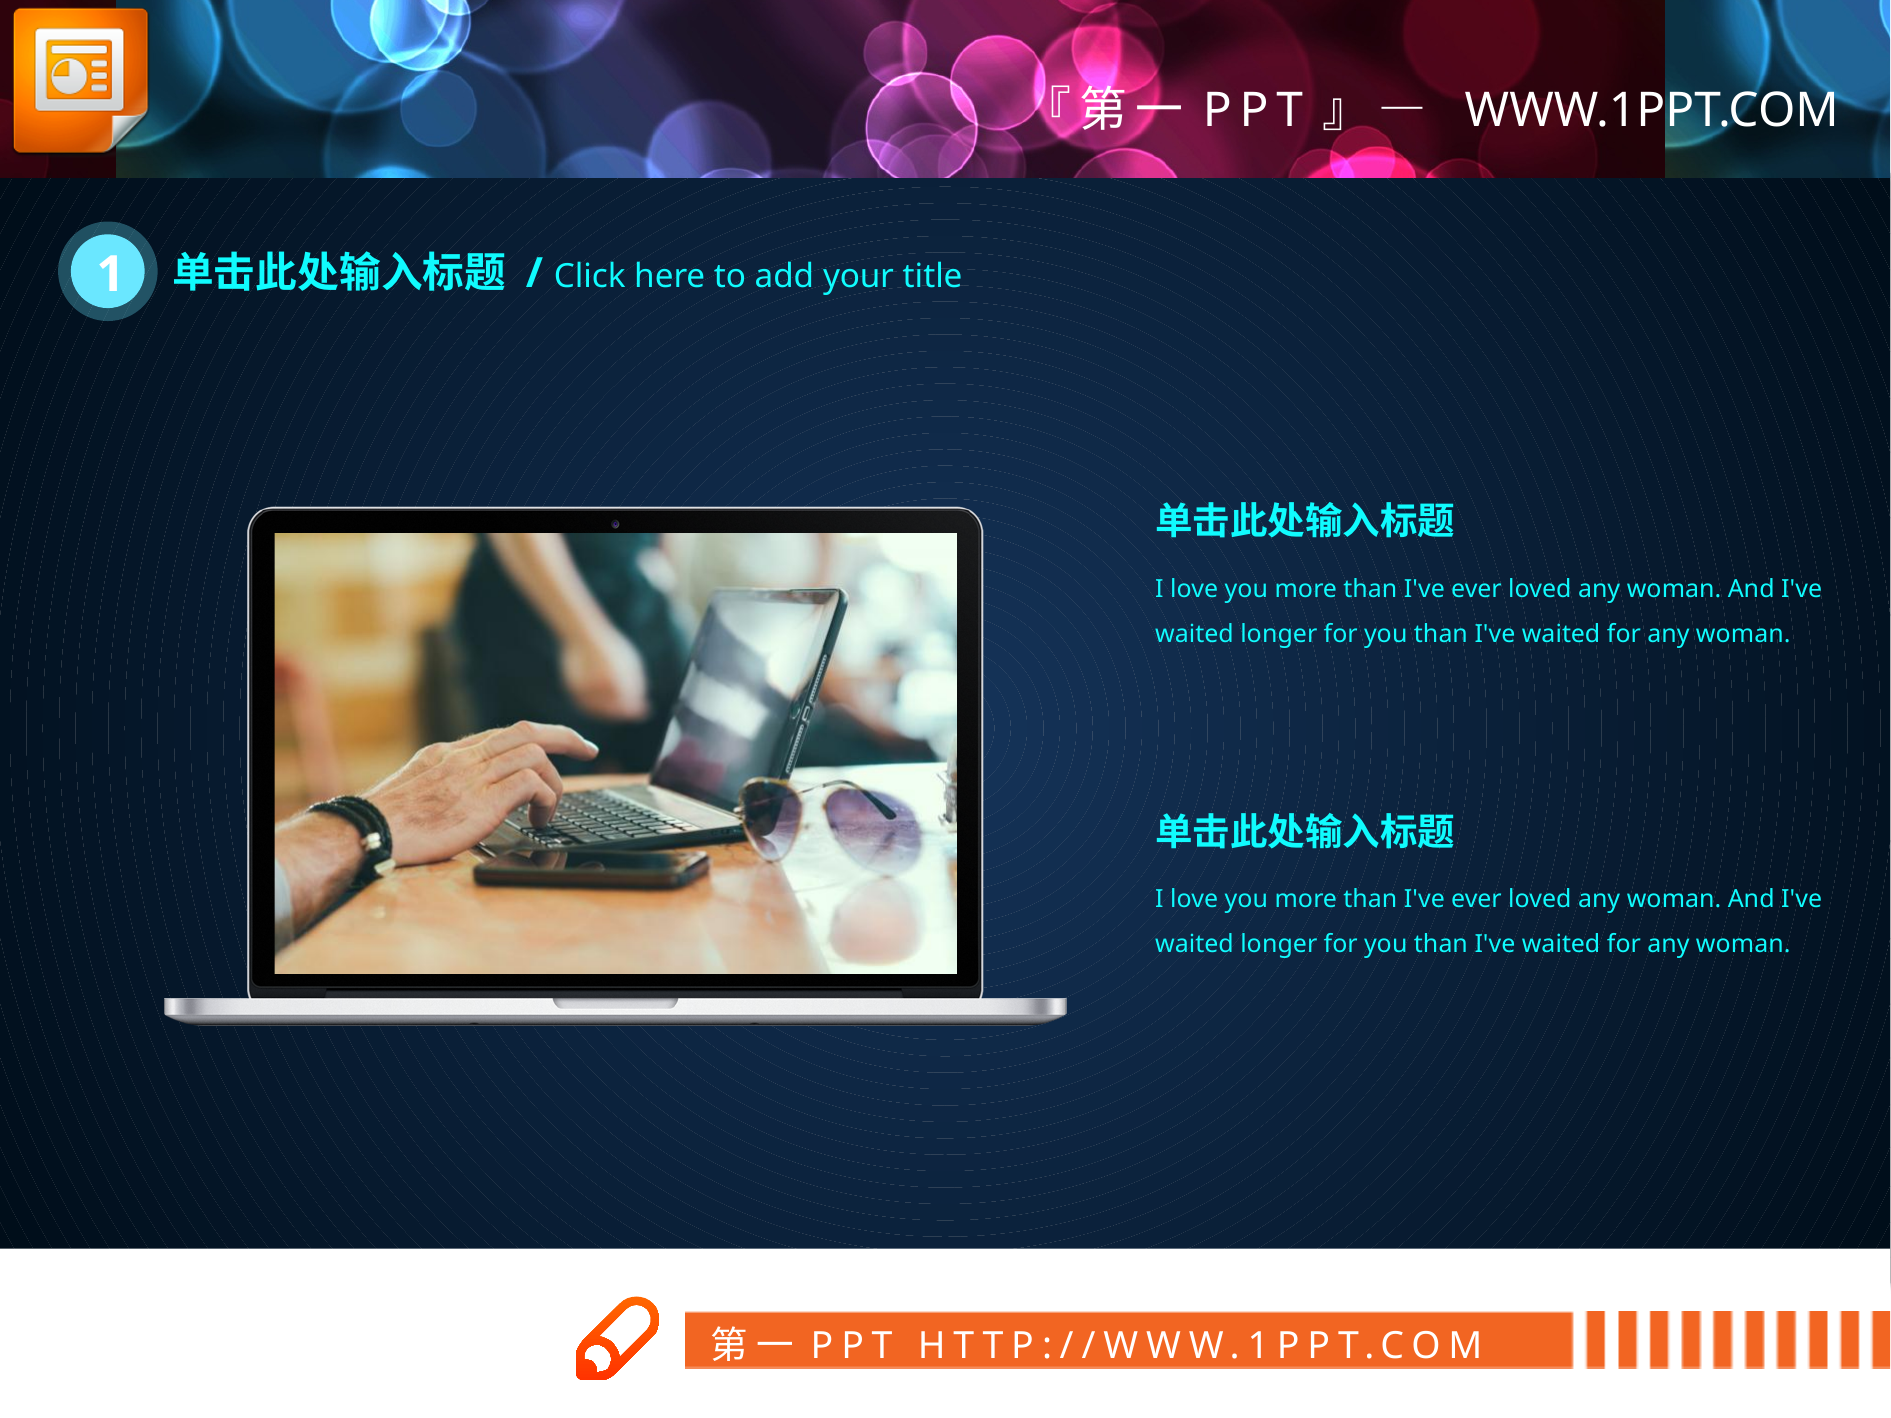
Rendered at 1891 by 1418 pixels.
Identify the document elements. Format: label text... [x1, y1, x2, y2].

text_box 单击此处输入标题 [1140, 489, 1533, 549]
text_box I love you more than I've ever loved any woman. And I've waited longer for you than I've waited for any woman. [1140, 860, 1849, 966]
text_box 单击此处输入标题 / Click here to add your title [162, 238, 1017, 304]
picture [0, 0, 1891, 178]
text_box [57, 221, 158, 322]
text_box 单击此处输入标题 [1140, 800, 1533, 860]
text_box I love you more than I've ever loved any woman. And I've waited longer for you than I've waited for any woman. [1140, 549, 1849, 655]
picture [685, 1311, 1891, 1369]
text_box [145, 489, 1087, 1052]
